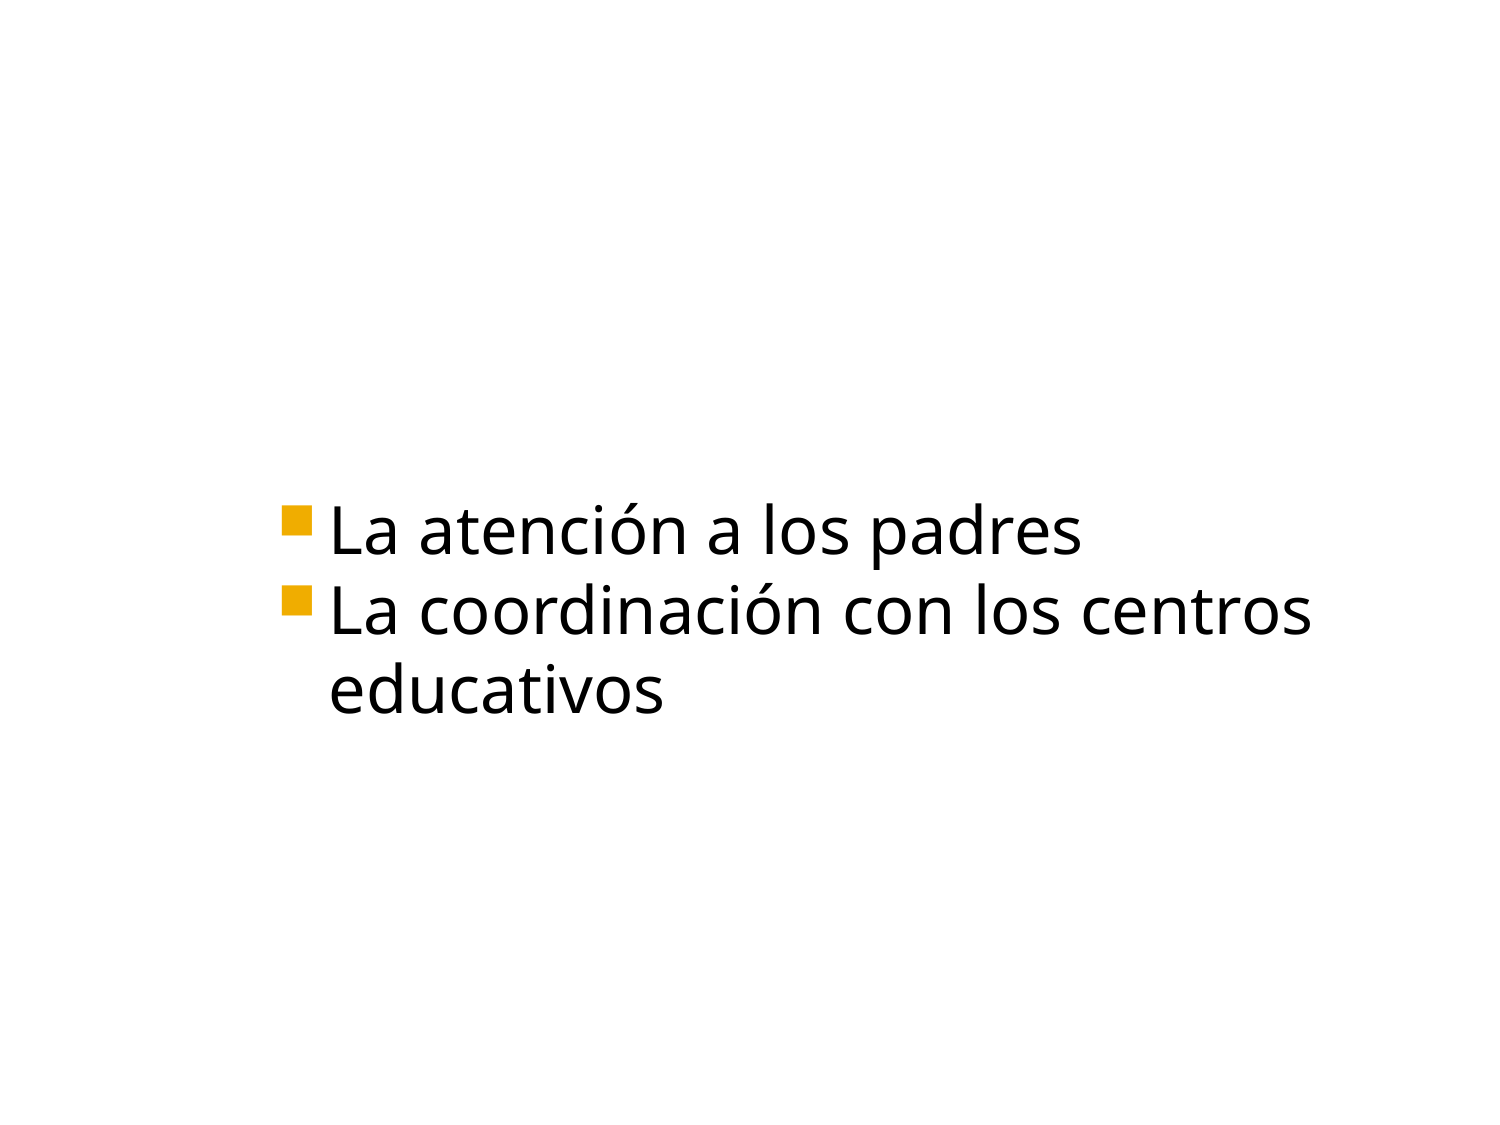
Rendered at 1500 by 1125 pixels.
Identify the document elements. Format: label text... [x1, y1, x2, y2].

list La atención a los padres La coordinación con los centros educativos [247, 312, 1500, 988]
